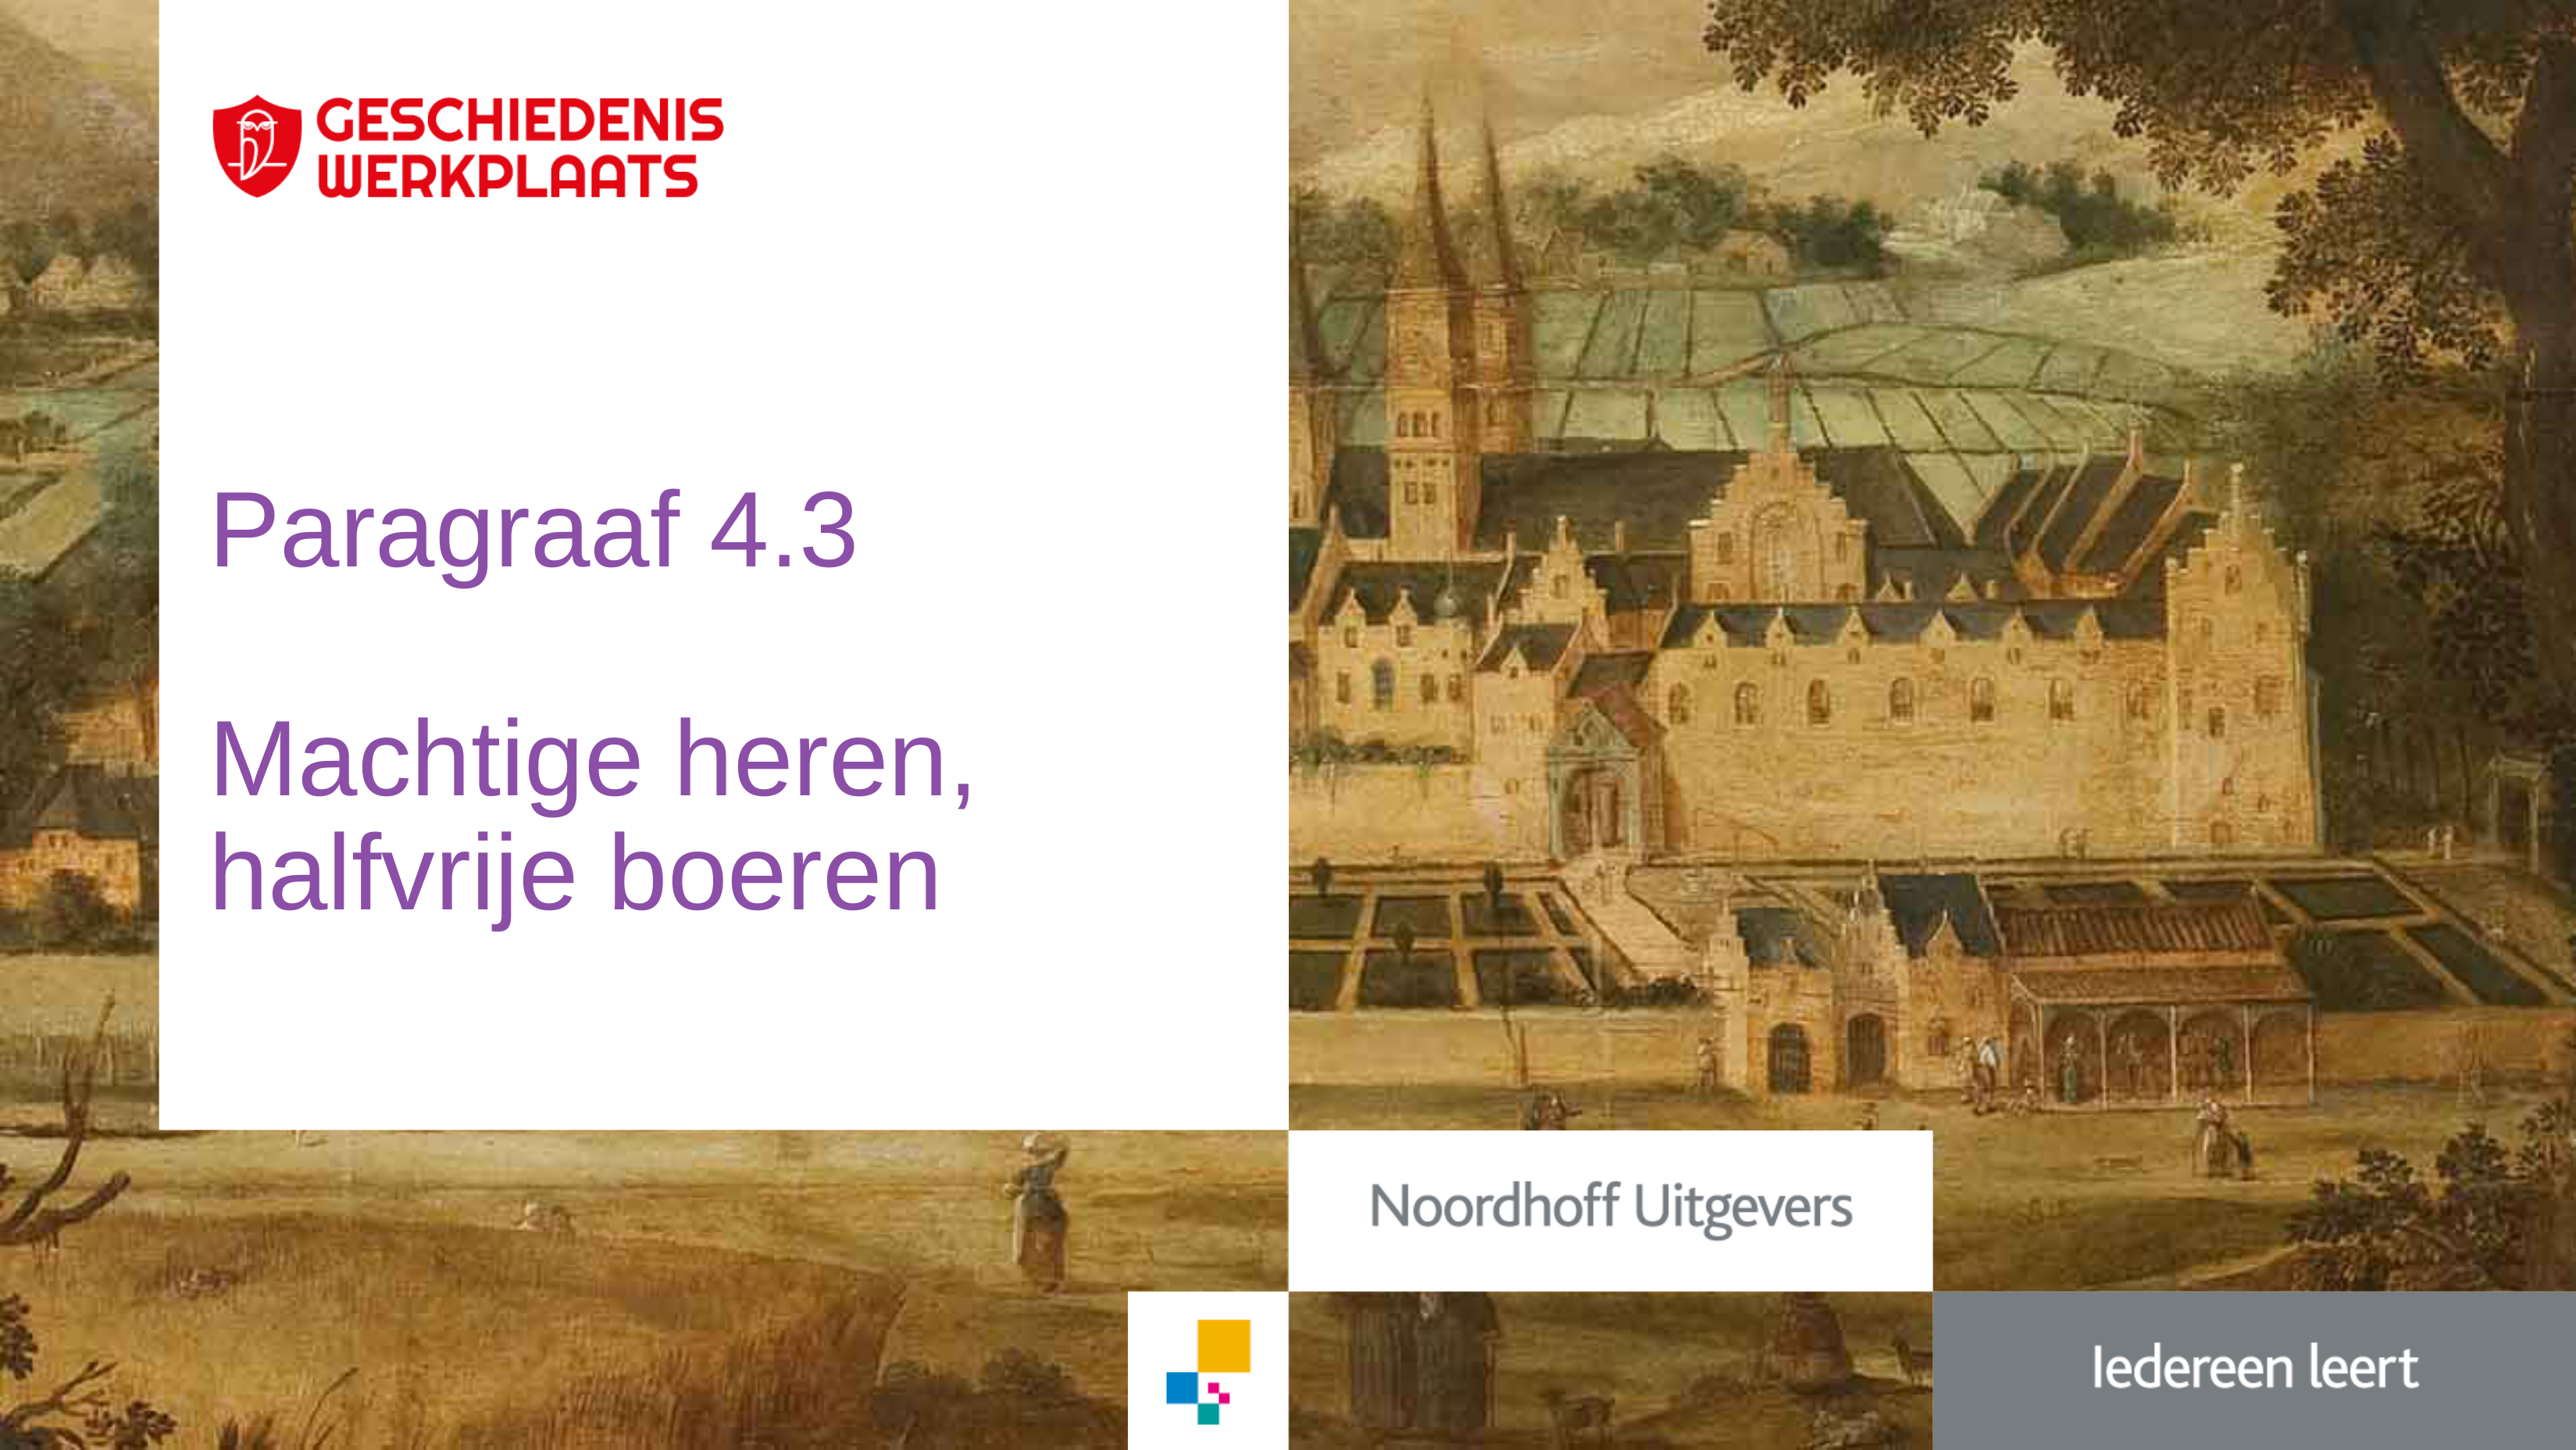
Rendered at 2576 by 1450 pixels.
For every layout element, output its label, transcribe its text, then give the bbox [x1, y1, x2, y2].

picture [159, 0, 1185, 293]
title Paragraaf 4.3 Machtige heren, halfvrije boeren [159, 322, 1289, 968]
picture [0, 0, 2576, 1450]
